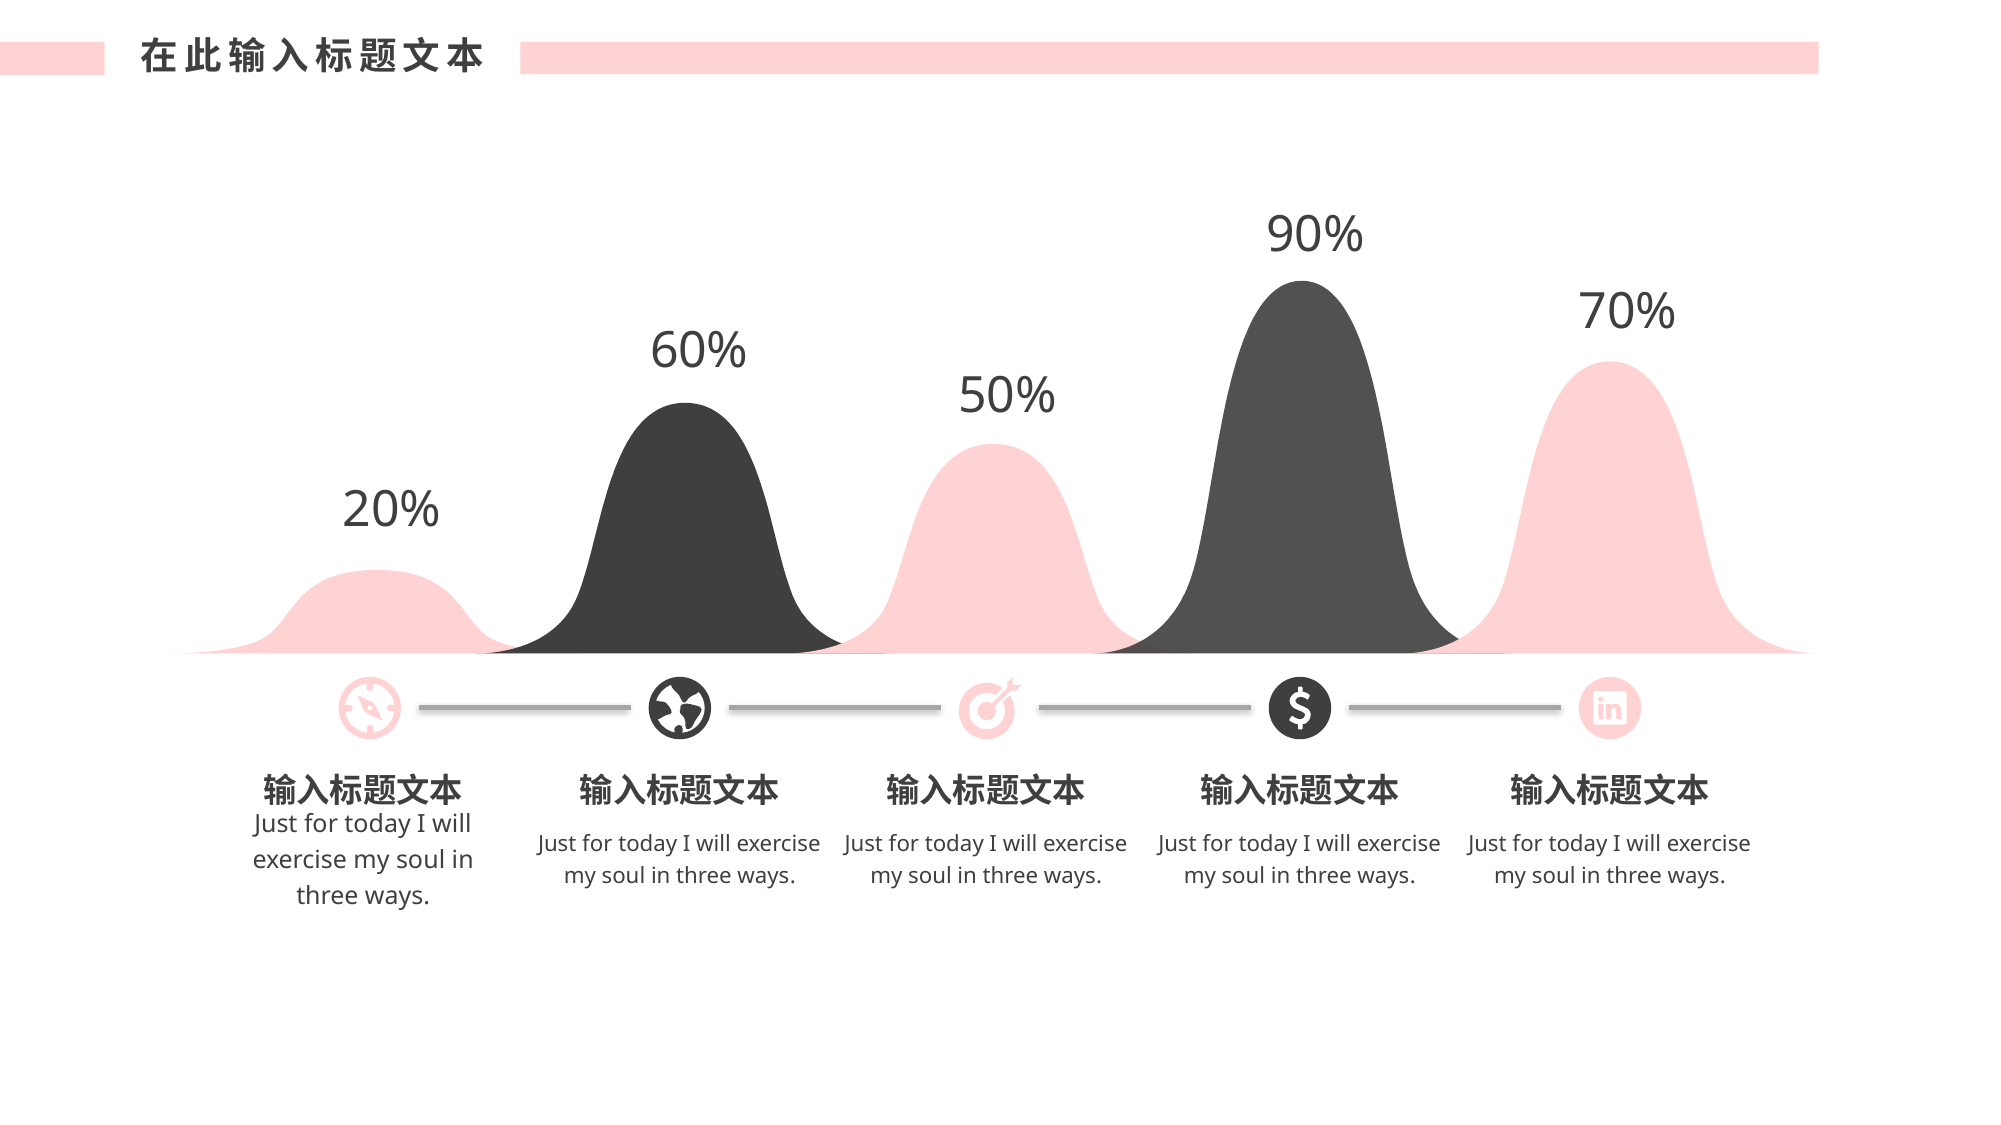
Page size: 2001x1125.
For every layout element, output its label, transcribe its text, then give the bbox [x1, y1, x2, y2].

text_box 20% [342, 476, 411, 537]
text_box 90% [1266, 201, 1337, 263]
text_box [475, 402, 841, 654]
text_box 输入标题文本 [220, 739, 506, 808]
text_box Just for today I will exercise my soul in three ways. [1467, 808, 1753, 903]
text_box Just for today I will exercise my soul in three ways. [220, 808, 506, 903]
text_box [338, 676, 402, 739]
text_box [977, 676, 1022, 721]
text_box [1400, 361, 1820, 654]
text_box [783, 444, 1140, 654]
text_box [1092, 280, 1459, 654]
text_box [958, 682, 1015, 739]
text_box [648, 676, 712, 739]
text_box [1578, 676, 1642, 739]
text_box 60% [649, 317, 721, 378]
text_box 70% [1578, 278, 1642, 340]
text_box 输入标题文本 [536, 739, 823, 808]
text_box [1268, 676, 1332, 739]
text_box 输入标题文本 [1467, 739, 1753, 808]
text_box 输入标题文本 [1157, 739, 1443, 808]
text_box [167, 569, 516, 654]
text_box 输入标题文本 [843, 739, 1130, 808]
text_box Just for today I will exercise my soul in three ways. [1157, 808, 1443, 903]
text_box Just for today I will exercise my soul in three ways. [843, 808, 1130, 903]
text_box 50% [958, 362, 1029, 423]
text_box Just for today I will exercise my soul in three ways. [536, 808, 823, 903]
